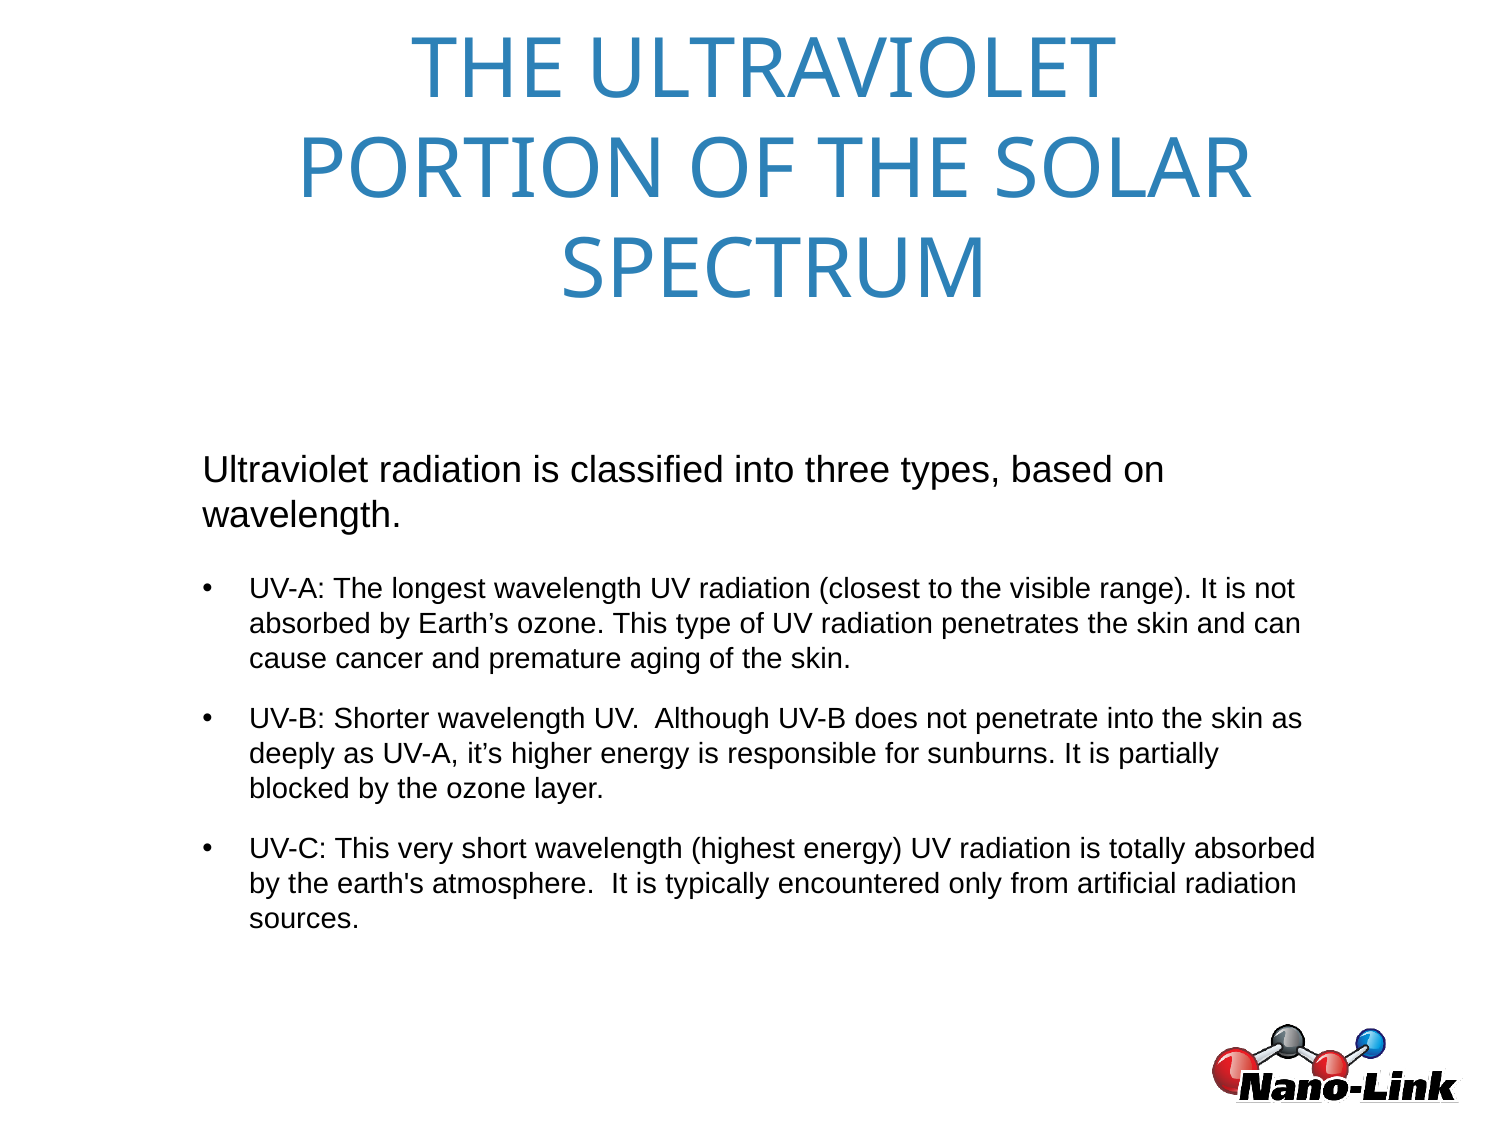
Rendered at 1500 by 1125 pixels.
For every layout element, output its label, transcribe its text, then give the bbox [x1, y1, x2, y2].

text_box Ultraviolet radiation is classified into three types, based on wavelength. UV-A: The longest wavelength UV radiation (closest to the visible range). It is not absorbed by Earth’s ozone. This type of UV radiation penetrates the skin and can cause cancer and premature aging of the skin. UV-B: Shorter wavelength UV. Although UV-B does not penetrate into the skin as deeply as UV-A, it’s higher energy is responsible for sunburns. It is partially blocked by the ozone layer. UV-C: This very short wavelength (highest energy) UV radiation is totally absorbed by the earth's atmosphere. It is typically encountered only from artificial radiation sources. [187, 437, 1338, 942]
text_box THE ULTRAVIOLET PORTION OF THE SOLAR SPECTRUM [99, 70, 1450, 258]
picture [1212, 1024, 1463, 1103]
